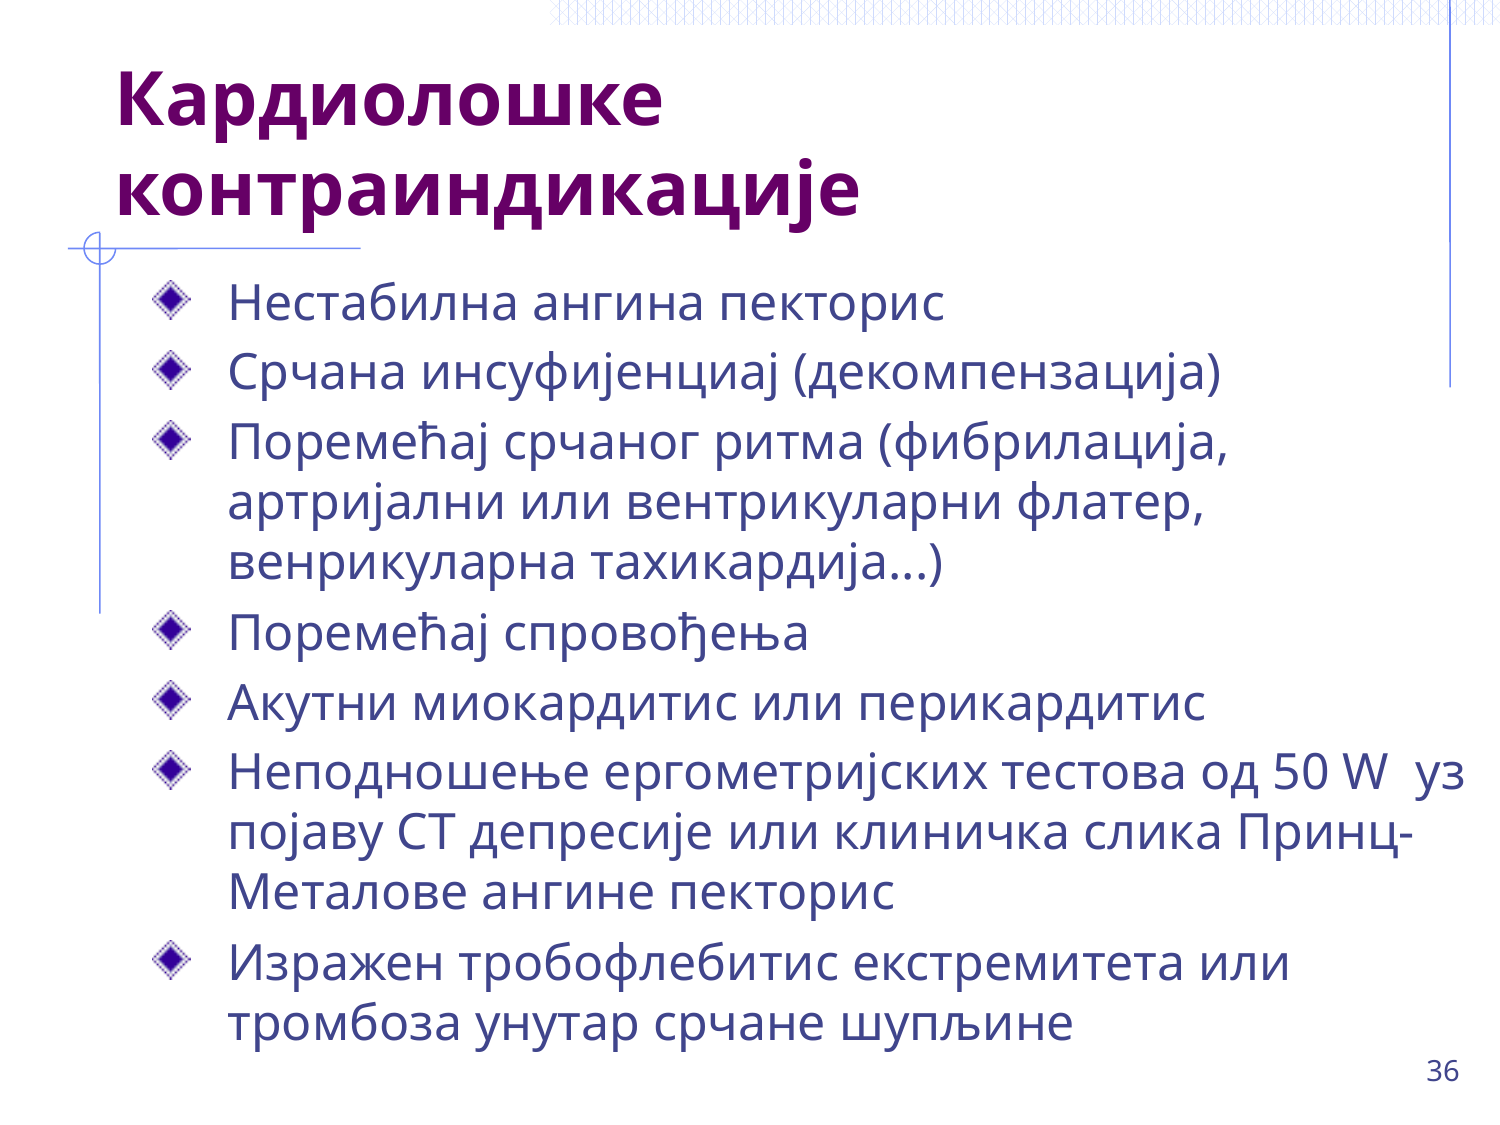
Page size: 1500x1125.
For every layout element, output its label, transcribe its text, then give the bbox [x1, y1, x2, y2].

picture [152, 680, 191, 720]
picture [152, 940, 191, 980]
picture [152, 350, 191, 390]
picture [152, 280, 191, 320]
picture [152, 420, 191, 460]
picture [152, 750, 191, 790]
list Нестабилна ангина пекторис Срчана инсуфијенциај (декомпензација) Поремећај срчаног ритма (фибрилација, артријални или вентрикуларни флатер, венрикуларна тахикардија...) Поремећај спровођења Акутни миокардитис или перикардитис Неподношење ергометријских тестова од 50 W уз појаву СТ депресије или клиничка слика Принц-Металове ангине пекторис Изражен тробофлебитис екстремитета или тромбоза унутар срчане шупљине [137, 262, 1500, 938]
slide_number 36 [1162, 1025, 1475, 1100]
picture [152, 610, 191, 650]
title Кардиолошке контраиндикације [99, 49, 1376, 238]
